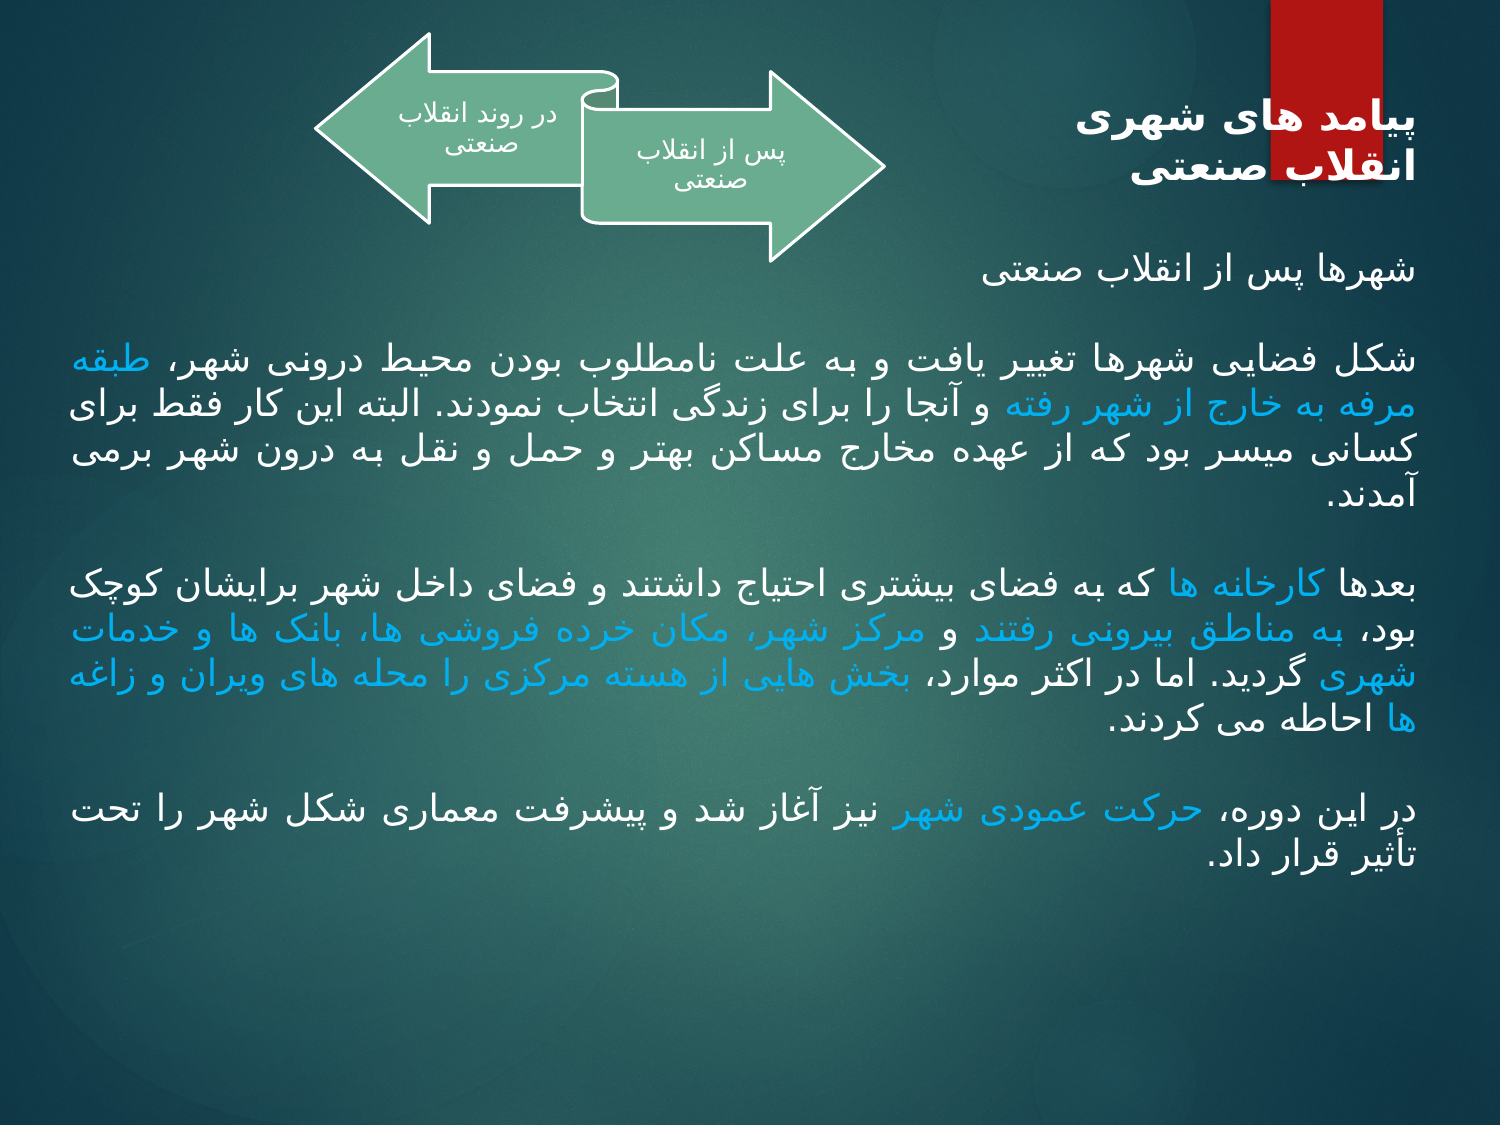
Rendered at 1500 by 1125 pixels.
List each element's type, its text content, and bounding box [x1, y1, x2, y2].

text_box پیامد های شهری انقلاب صنعتی [956, 81, 1432, 197]
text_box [315, 0, 885, 330]
text_box شهرها پس از انقلاب صنعتی شکل فضایی شهرها تغییر یافت و به علت نامطلوب بودن محیط درونی شهر، طبقه مرفه به خارج از شهر رفته و آنجا را برای زندگی انتخاب نمودند. البته این کار فقط برای کسانی میسر بود که از عهده مخارج مساکن بهتر و حمل و نقل به درون شهر برمی آمدند. بعدها کارخانه ها که به فضای بیشتری احتیاج داشتند و فضای داخل شهر برایشان کوچک بود، به مناطق بیرونی رفتند و مرکز شهر، مکان خرده فروشی ها، بانک ها و خدمات شهری گردید. اما در اکثر موارد، بخش هایی از هسته مرکزی را محله های ویران و زاغه ها احاطه می کردند. در این دوره، حرکت عمودی شهر نیز آغاز شد و پیشرفت معماری شکل شهر را تحت تأثیر قرار داد. [53, 236, 1432, 882]
